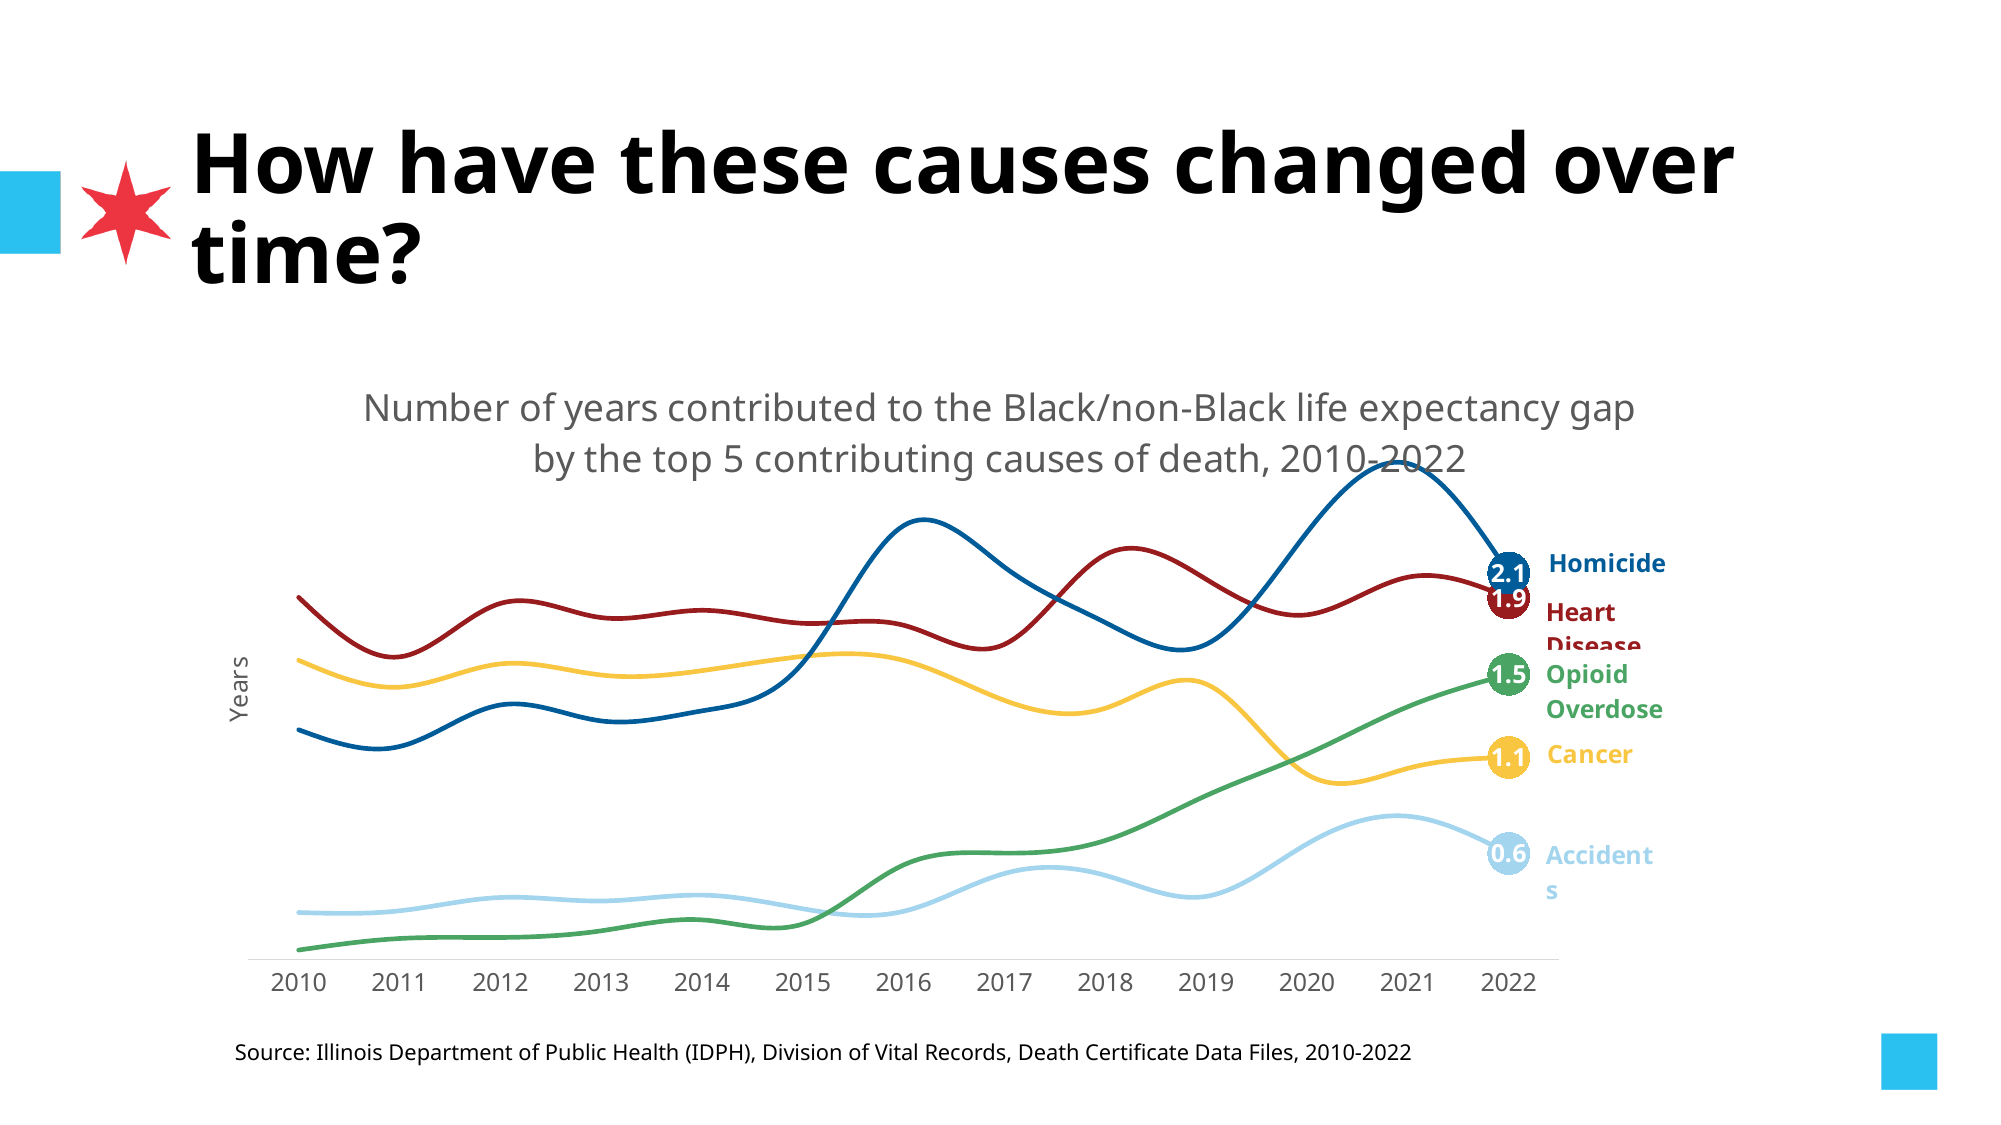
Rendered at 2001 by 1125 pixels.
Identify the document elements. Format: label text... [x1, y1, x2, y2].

text_box Source: Illinois Department of Public Health (IDPH), Division of Vital Records, Death Certificate Data Files, 2010-2022 [220, 1031, 1611, 1067]
picture [1881, 1033, 1938, 1090]
title How have these causes changed over time? [175, 79, 1826, 344]
chart [176, 353, 1826, 1011]
picture [0, 160, 171, 265]
